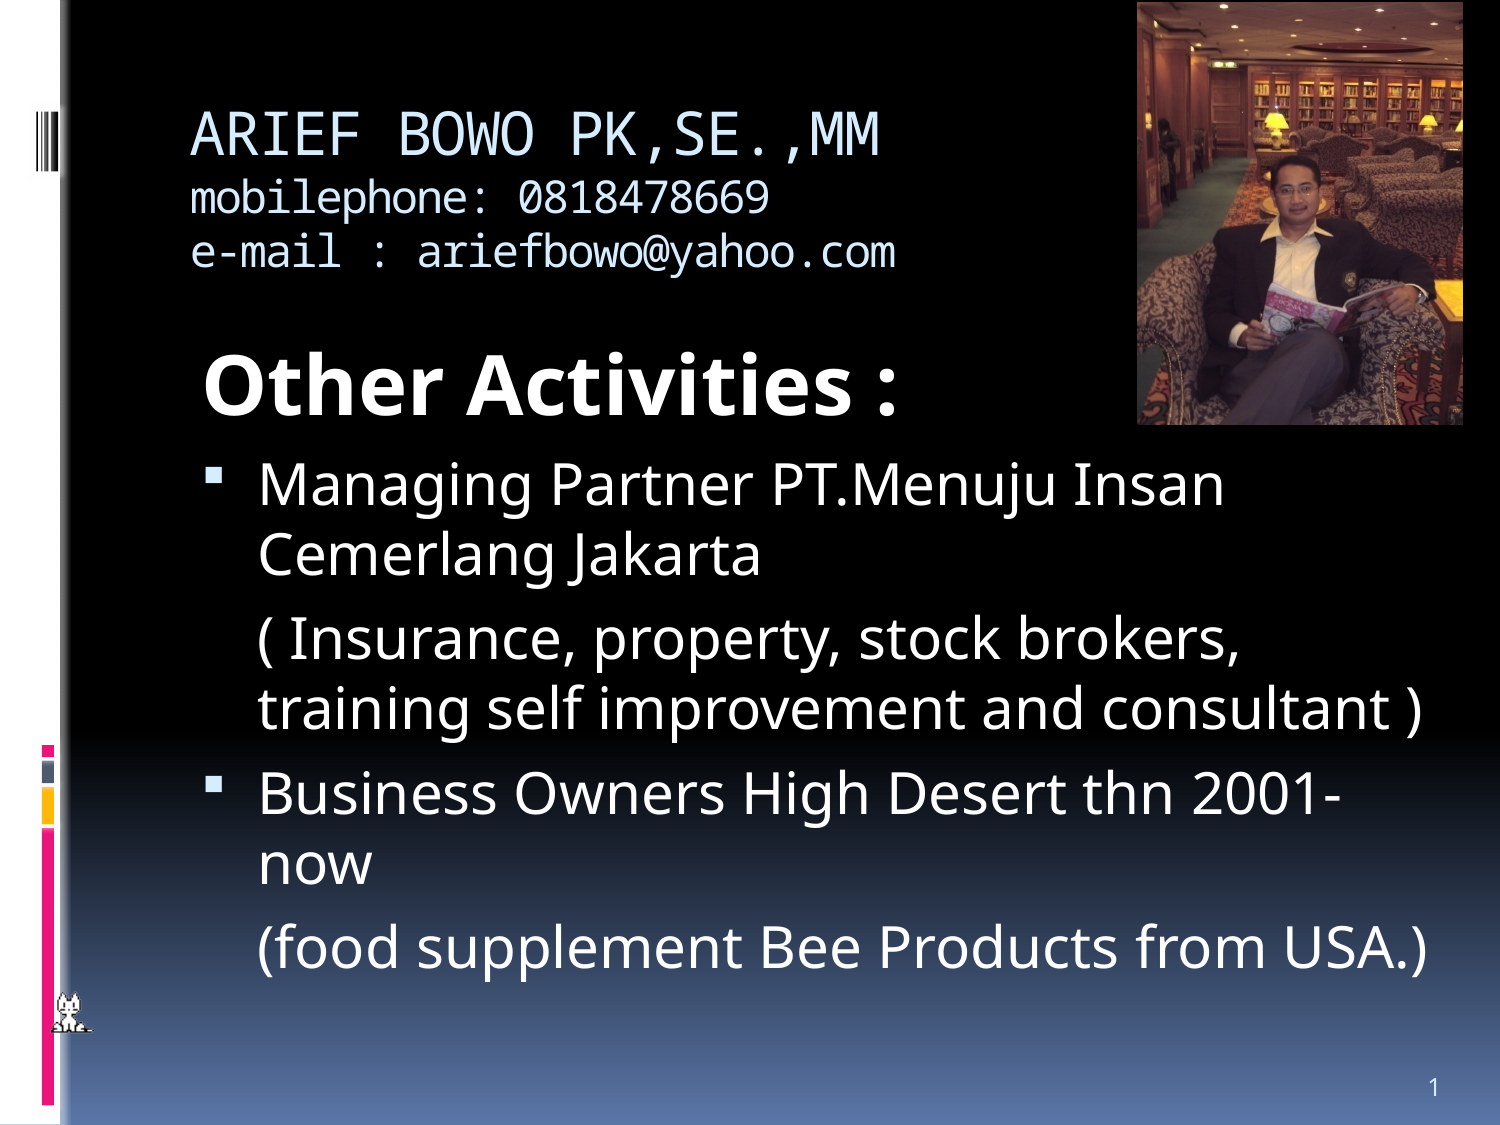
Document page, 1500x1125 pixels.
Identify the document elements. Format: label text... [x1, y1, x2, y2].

list Other Activities : Managing Partner PT.Menuju Insan Cemerlang Jakarta ( Insurance, property, stock brokers, training self improvement and consultant ) Business Owners High Desert thn 2001-now (food supplement Bee Products from USA.) [174, 324, 1463, 1043]
picture [1137, 2, 1463, 426]
slide_number 1 [1412, 1052, 1488, 1113]
title ARIEF BOWO PK,SE.,MM mobilephone: 0818478669 e-mail : ariefbowo@yahoo.com [174, 87, 1128, 286]
picture [43, 987, 94, 1038]
